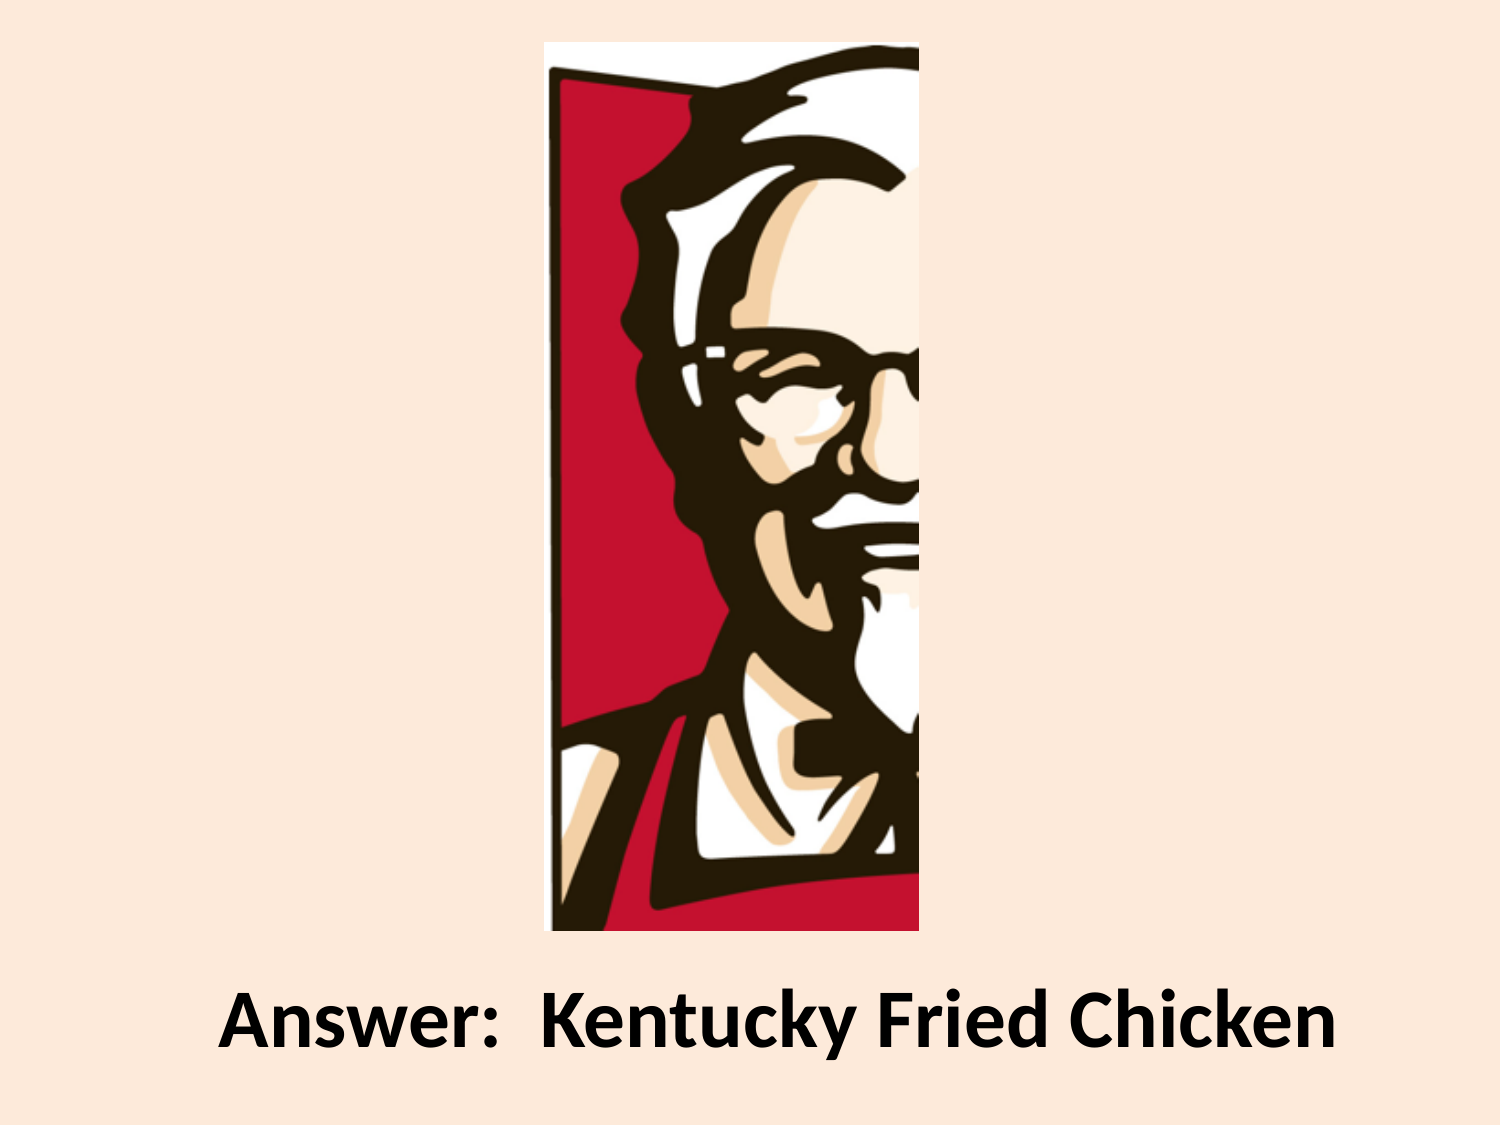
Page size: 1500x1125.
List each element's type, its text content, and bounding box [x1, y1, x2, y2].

picture [544, 42, 919, 932]
text_box Answer: Kentucky Fried Chicken [204, 957, 1355, 1072]
